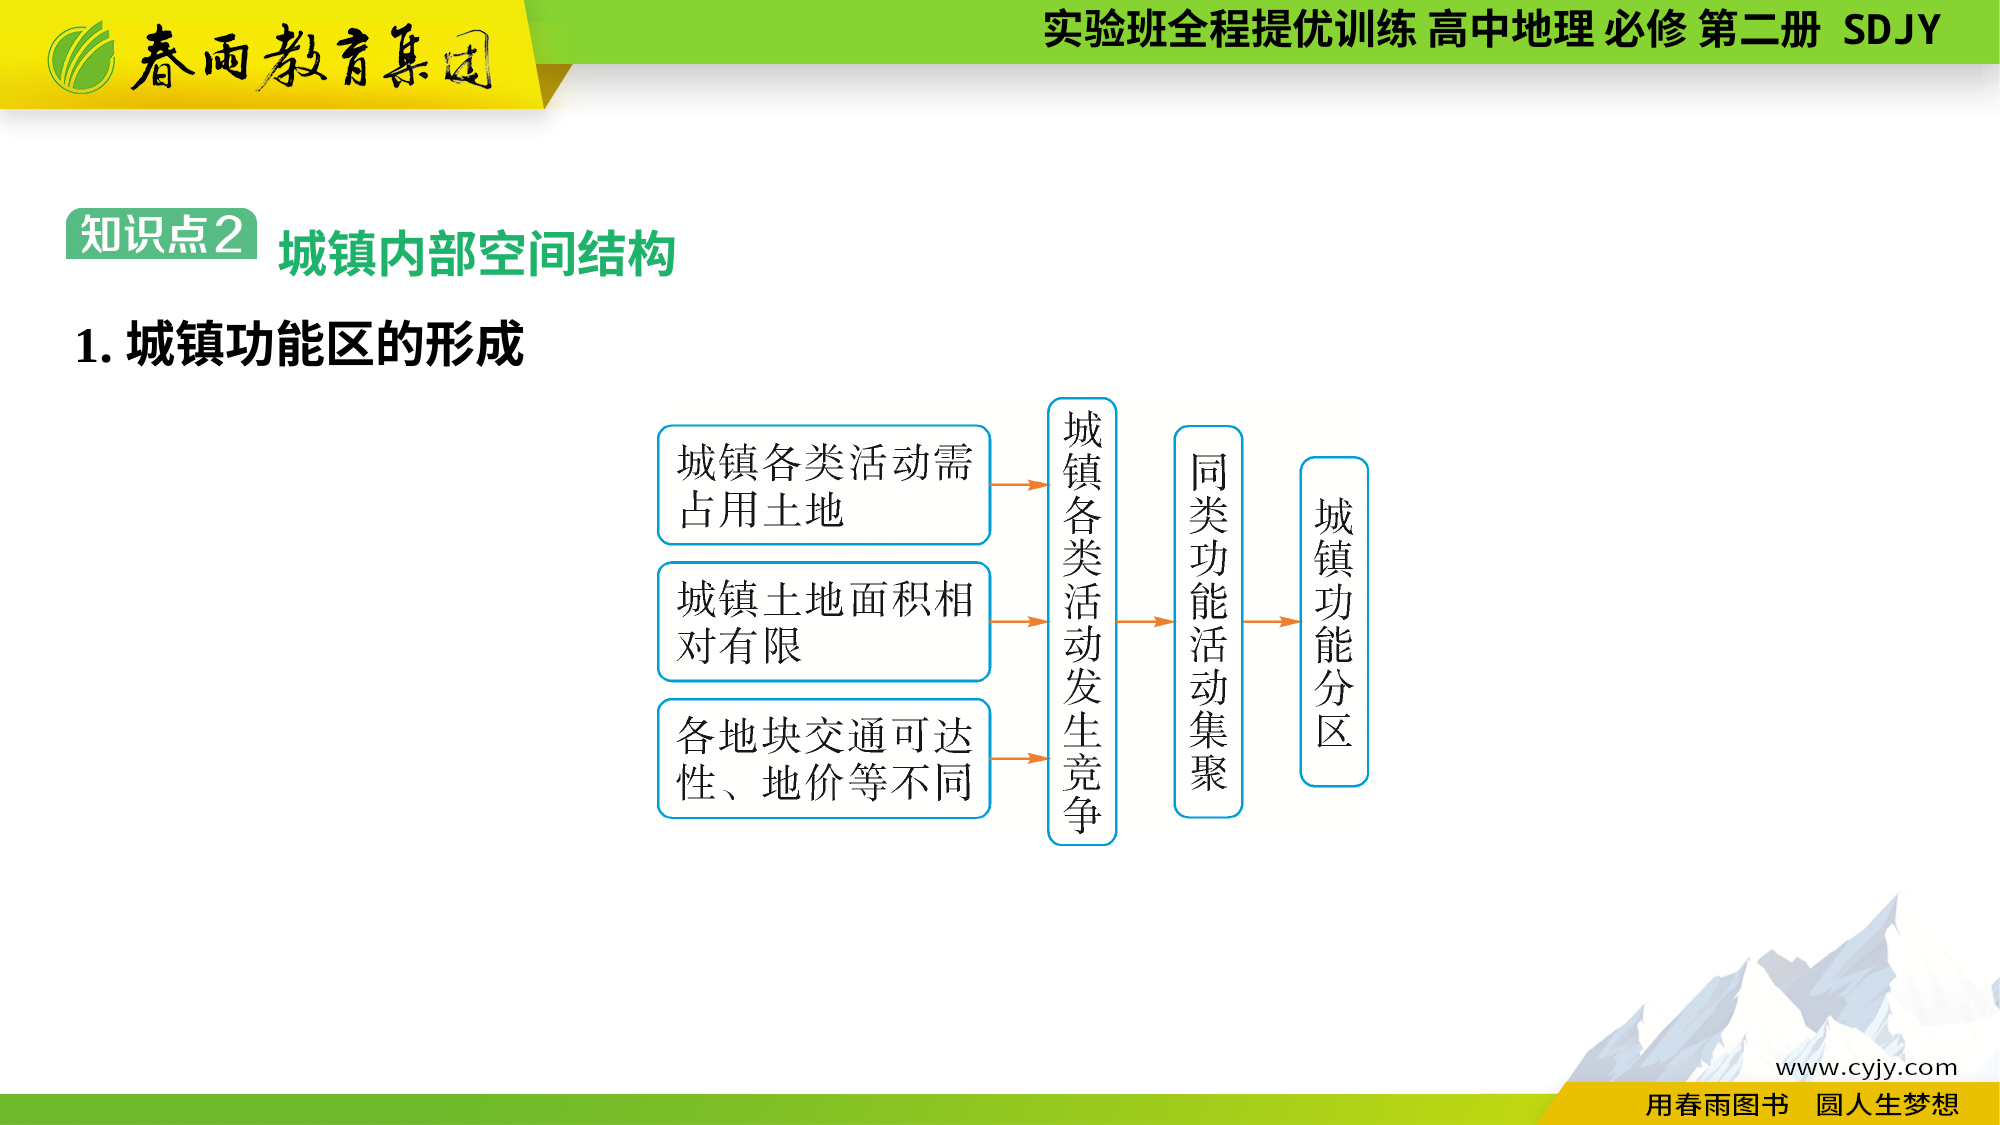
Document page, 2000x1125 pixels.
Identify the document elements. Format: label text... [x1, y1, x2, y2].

picture [0, 0, 2000, 1125]
list 城镇内部空间结构 1.城镇功能区的形成 [59, 184, 1944, 382]
